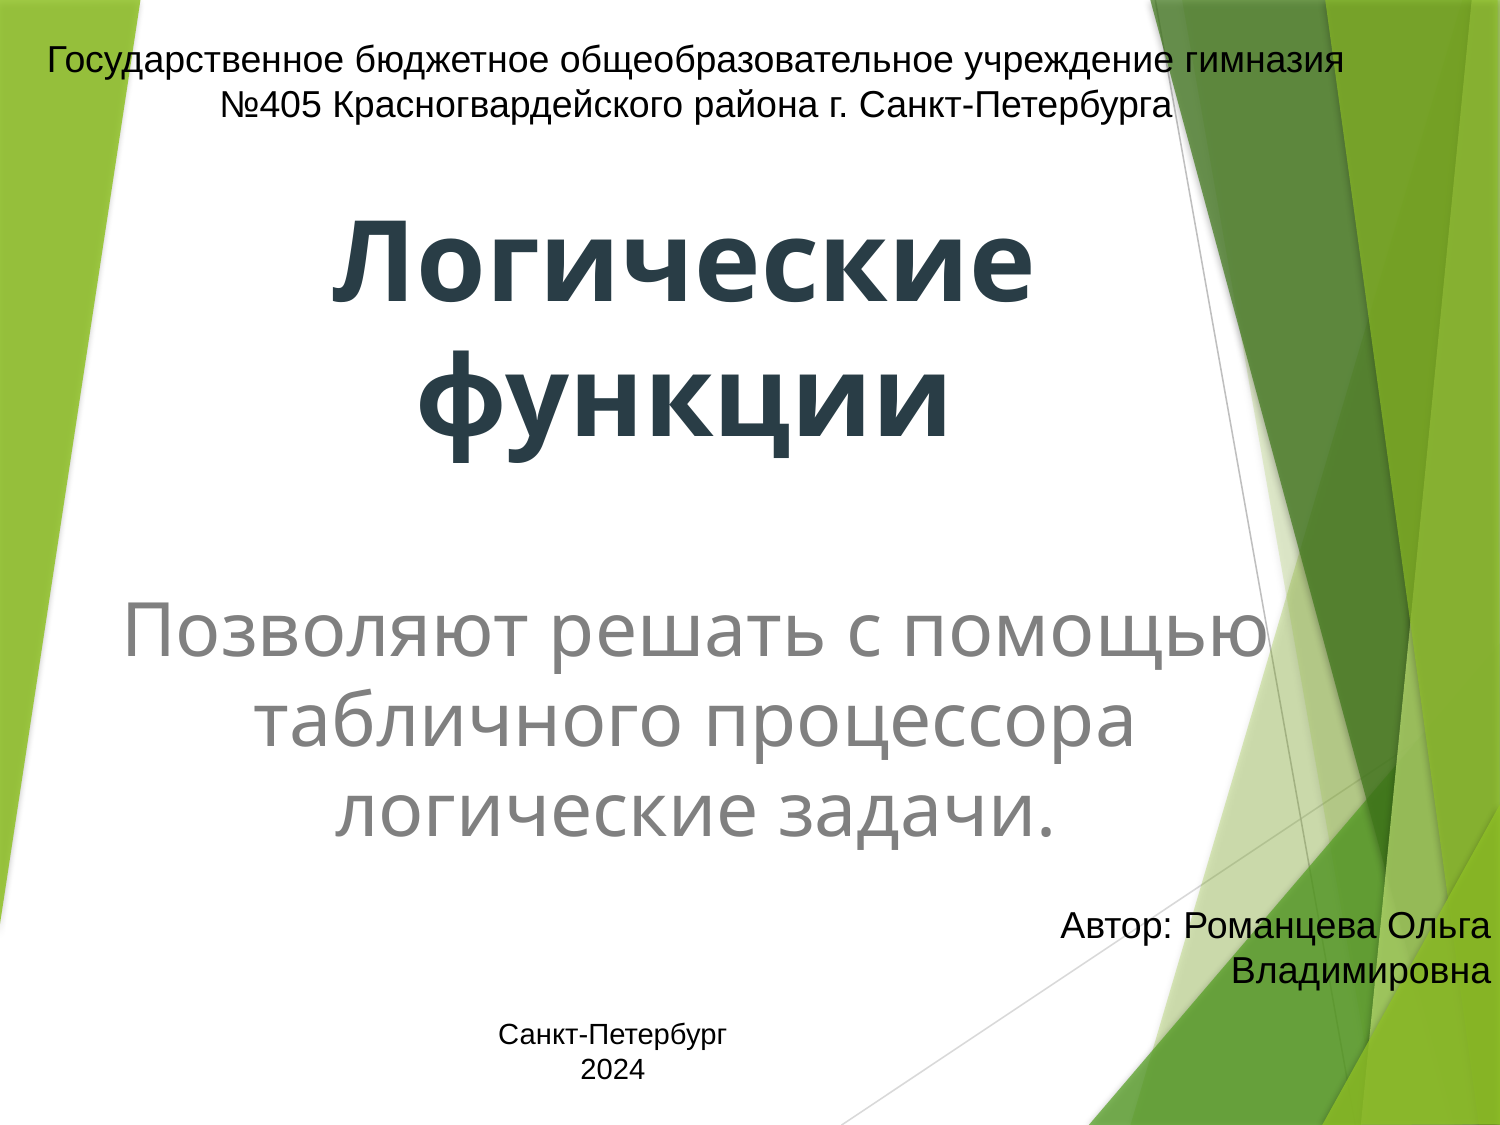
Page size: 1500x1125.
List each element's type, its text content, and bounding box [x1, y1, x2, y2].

text_box Государственное бюджетное общеобразовательное учреждение гимназия №405 Красногвардейского района г. Санкт-Петербурга [16, 27, 1376, 133]
text_box Автор: Романцева Ольга Владимировна [868, 893, 1500, 998]
text_box Санкт-Петербург 2024 [395, 1008, 831, 1093]
subtitle Позволяют решать с помощью табличного процессора логические задачи. [88, 574, 1304, 862]
title Логические функции [206, 196, 1163, 467]
